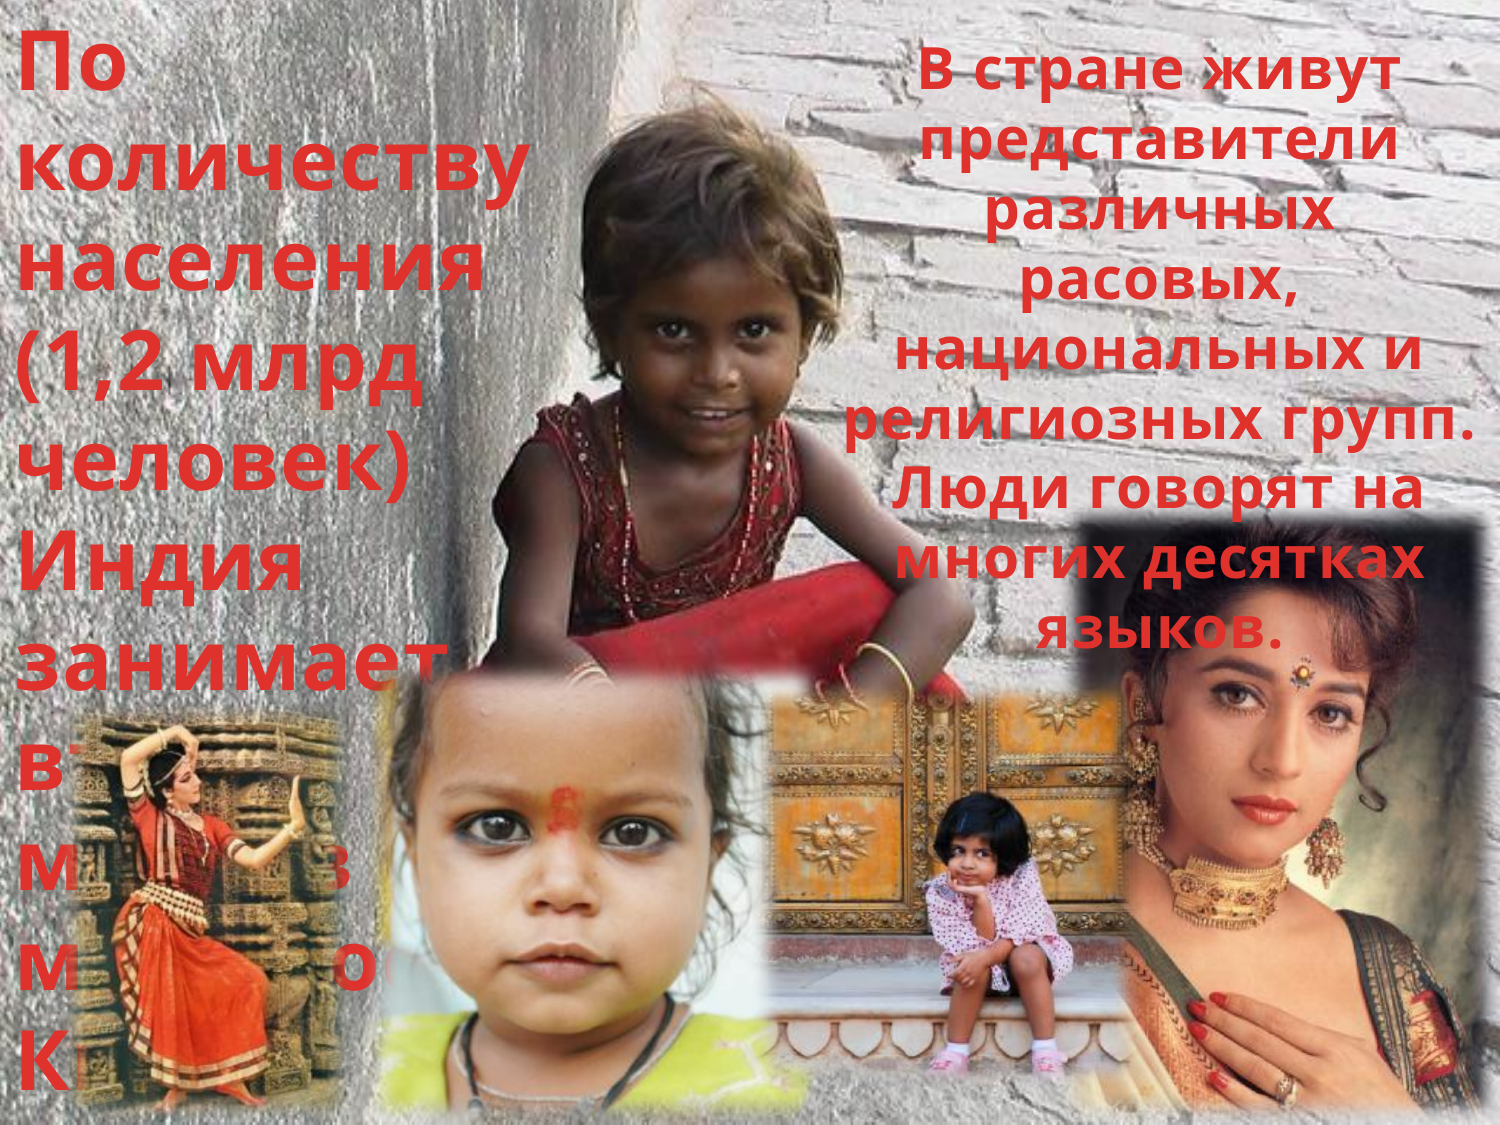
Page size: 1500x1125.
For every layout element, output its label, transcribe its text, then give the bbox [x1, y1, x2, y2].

text_box В стране живут представители различных расовых, национальных и религиозных групп. Люди говорят на многих десятках языков. [820, 23, 1500, 668]
text_box По количеству населения (1,2 млрд человек) Индия занимает второе место в мире после Китая [0, 0, 598, 1115]
picture [0, 0, 1500, 1125]
